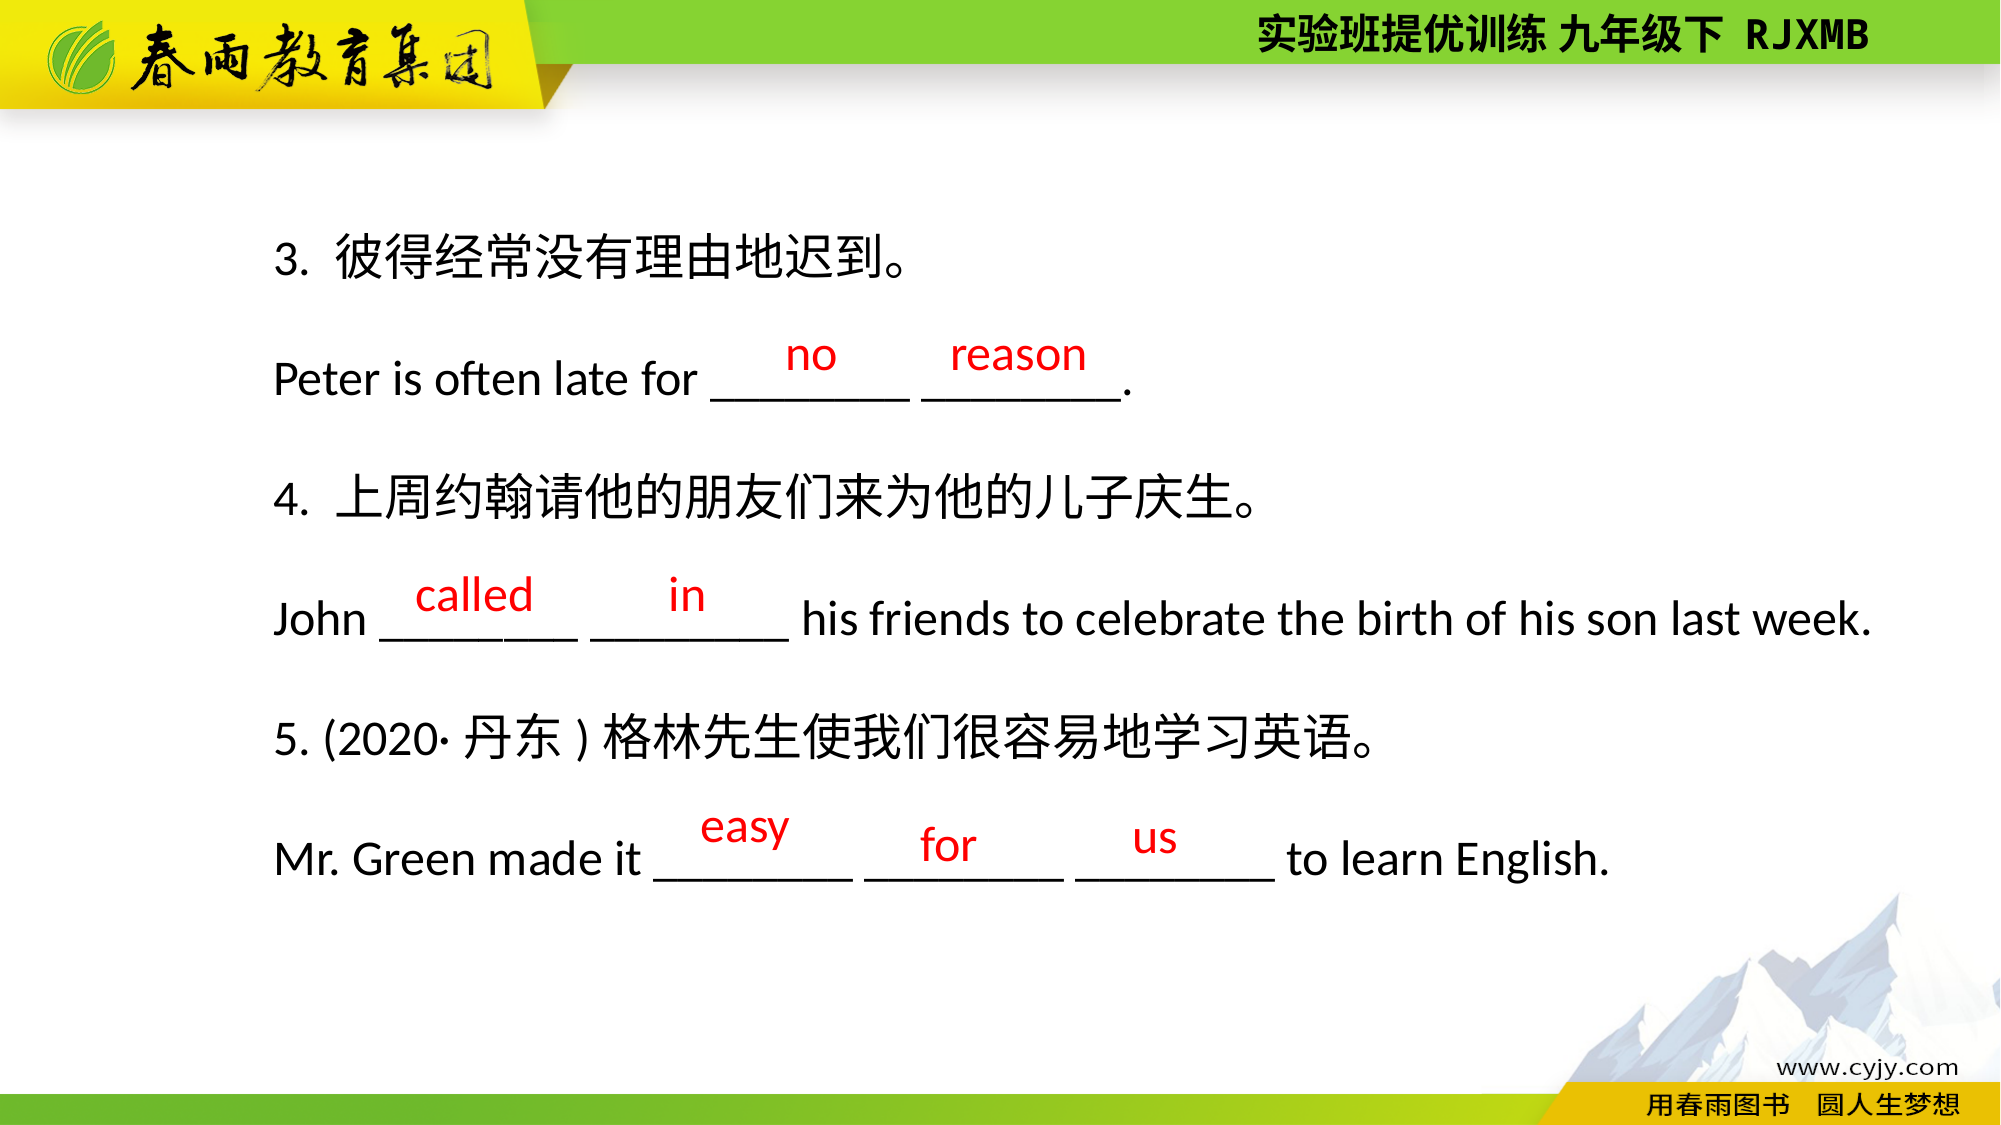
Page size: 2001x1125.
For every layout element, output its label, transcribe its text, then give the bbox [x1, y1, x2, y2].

text_box reason [935, 313, 1103, 389]
text_box easy [685, 785, 806, 860]
text_box called [400, 554, 550, 629]
text_box 3. 彼得经常没有理由地迟到。 Peter is often late for ________ ________. 4. 上周约翰请他的朋友们来为他的儿子庆生。 John ________ ________ his friends to celebrate the birth of his son last week. 5. (2020·丹东)格林先生使我们很容易地学习英语。 Mr. Green made it ________ ________ ________ to learn English. [158, 158, 1914, 894]
text_box no [770, 313, 853, 389]
picture [0, 0, 2001, 1125]
text_box for [905, 803, 994, 879]
text_box in [654, 554, 722, 629]
text_box us [1117, 796, 1193, 872]
